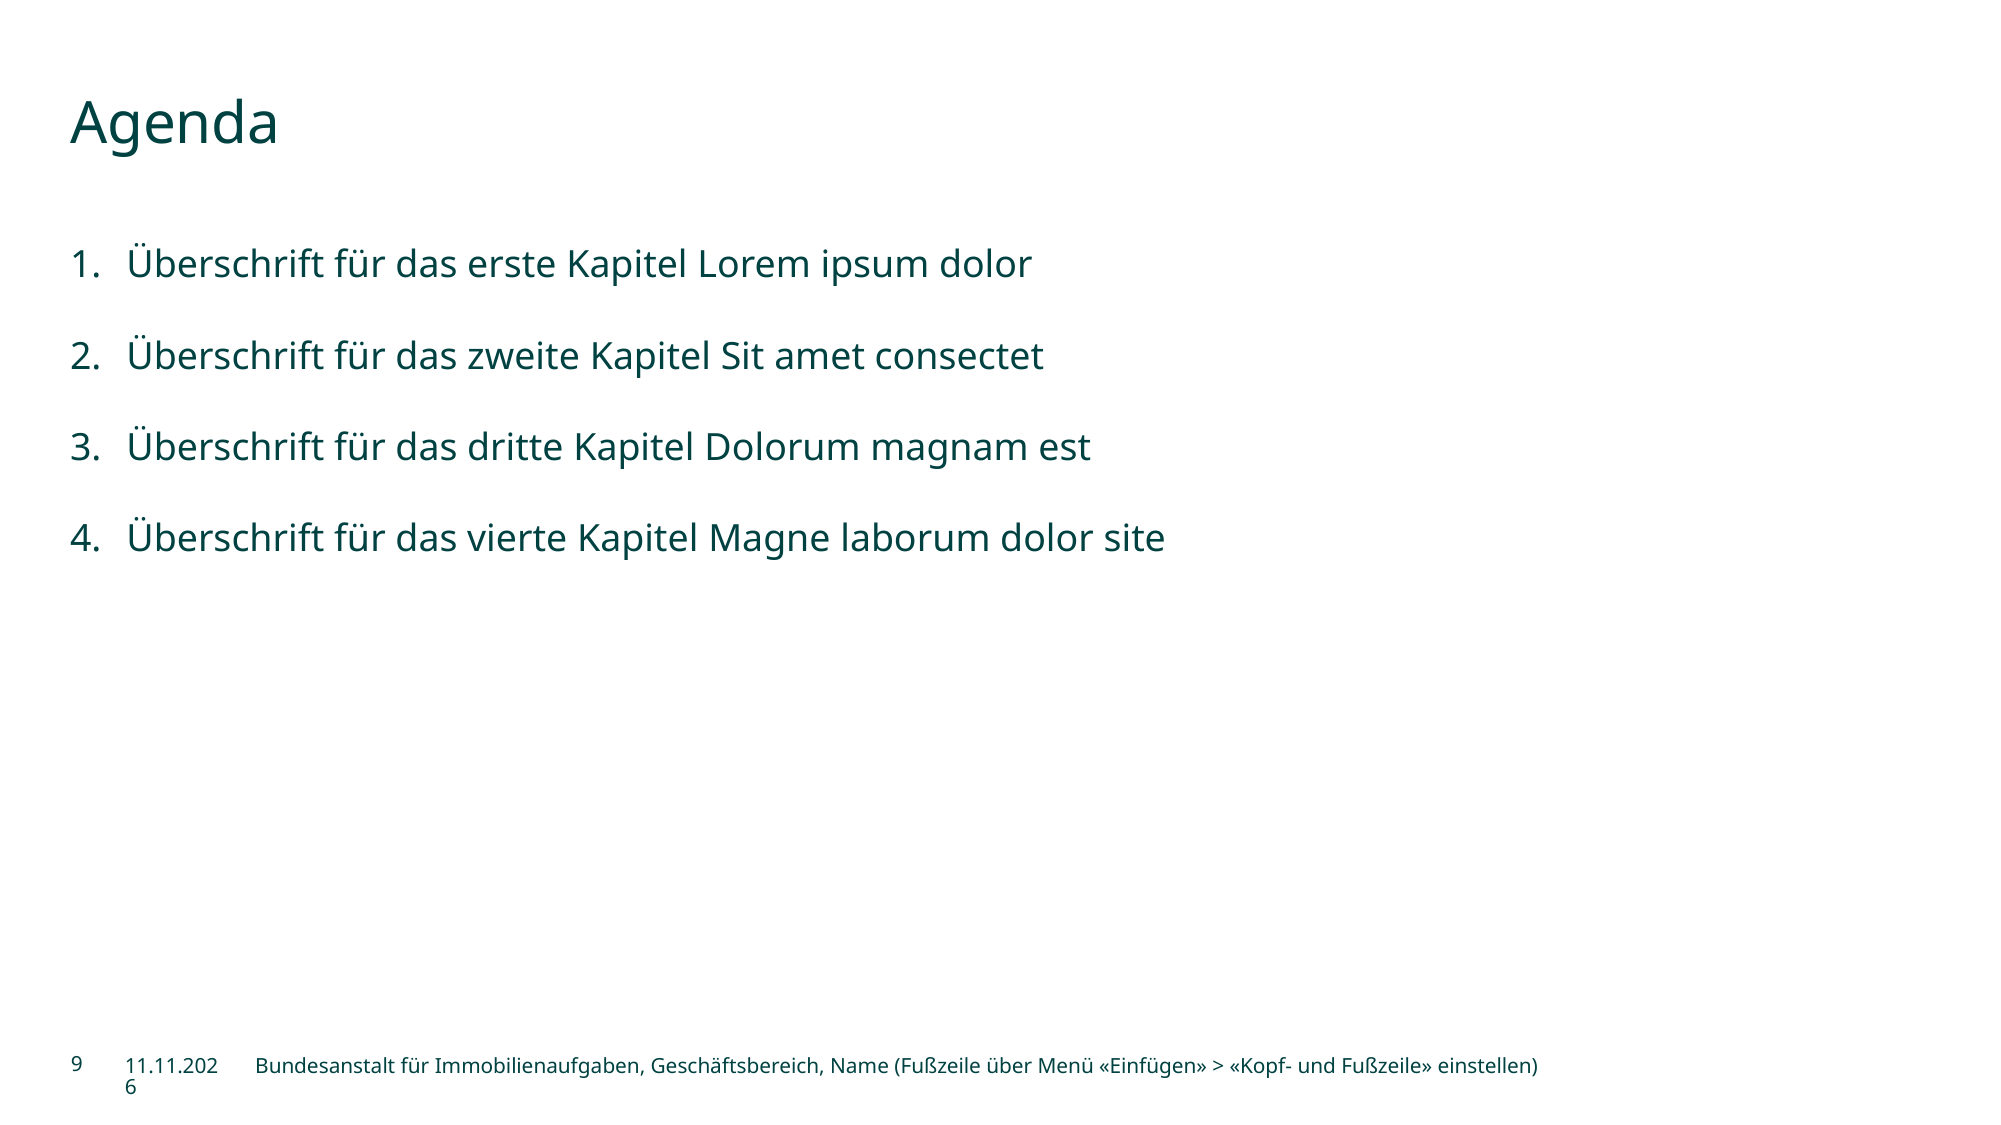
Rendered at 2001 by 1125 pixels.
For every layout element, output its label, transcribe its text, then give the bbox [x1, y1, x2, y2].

slide_number 9 [70, 1052, 119, 1077]
list Überschrift für das erste Kapitel Lorem ipsum dolor Überschrift für das zweite Kapitel Sit amet consectet Überschrift für das dritte Kapitel Dolorum magnam est Überschrift für das vierte Kapitel Magne laborum dolor site [70, 236, 1286, 1034]
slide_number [124, 1052, 226, 1077]
title Agenda [70, 91, 1930, 236]
footer Bundesanstalt für Immobilienaufgaben, Geschäftsbereich, Name (Fußzeile über Menü «Einfügen» > «Kopf- und Fußzeile» einstellen) [255, 1052, 1933, 1077]
